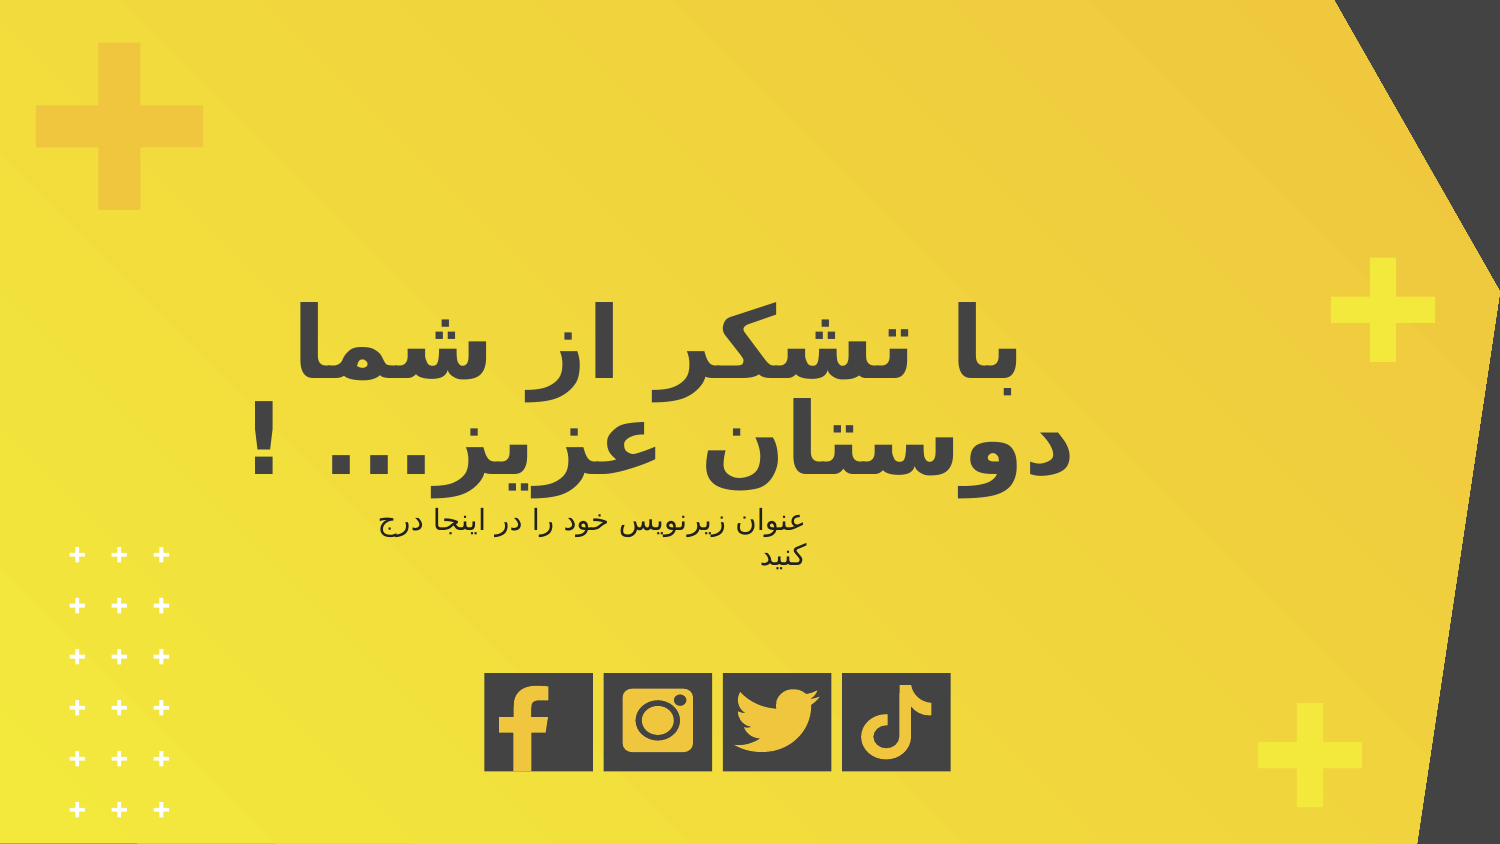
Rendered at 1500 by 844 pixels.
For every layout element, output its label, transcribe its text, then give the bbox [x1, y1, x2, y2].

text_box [478, 670, 956, 782]
title با تشکر از شما دوستان عزیز... ! [86, 245, 1232, 622]
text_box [841, 672, 951, 772]
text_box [484, 672, 594, 772]
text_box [722, 672, 832, 772]
text_box عنوان زیرنویس خود را در اینجا درج کنید [335, 493, 822, 579]
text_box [603, 672, 713, 772]
